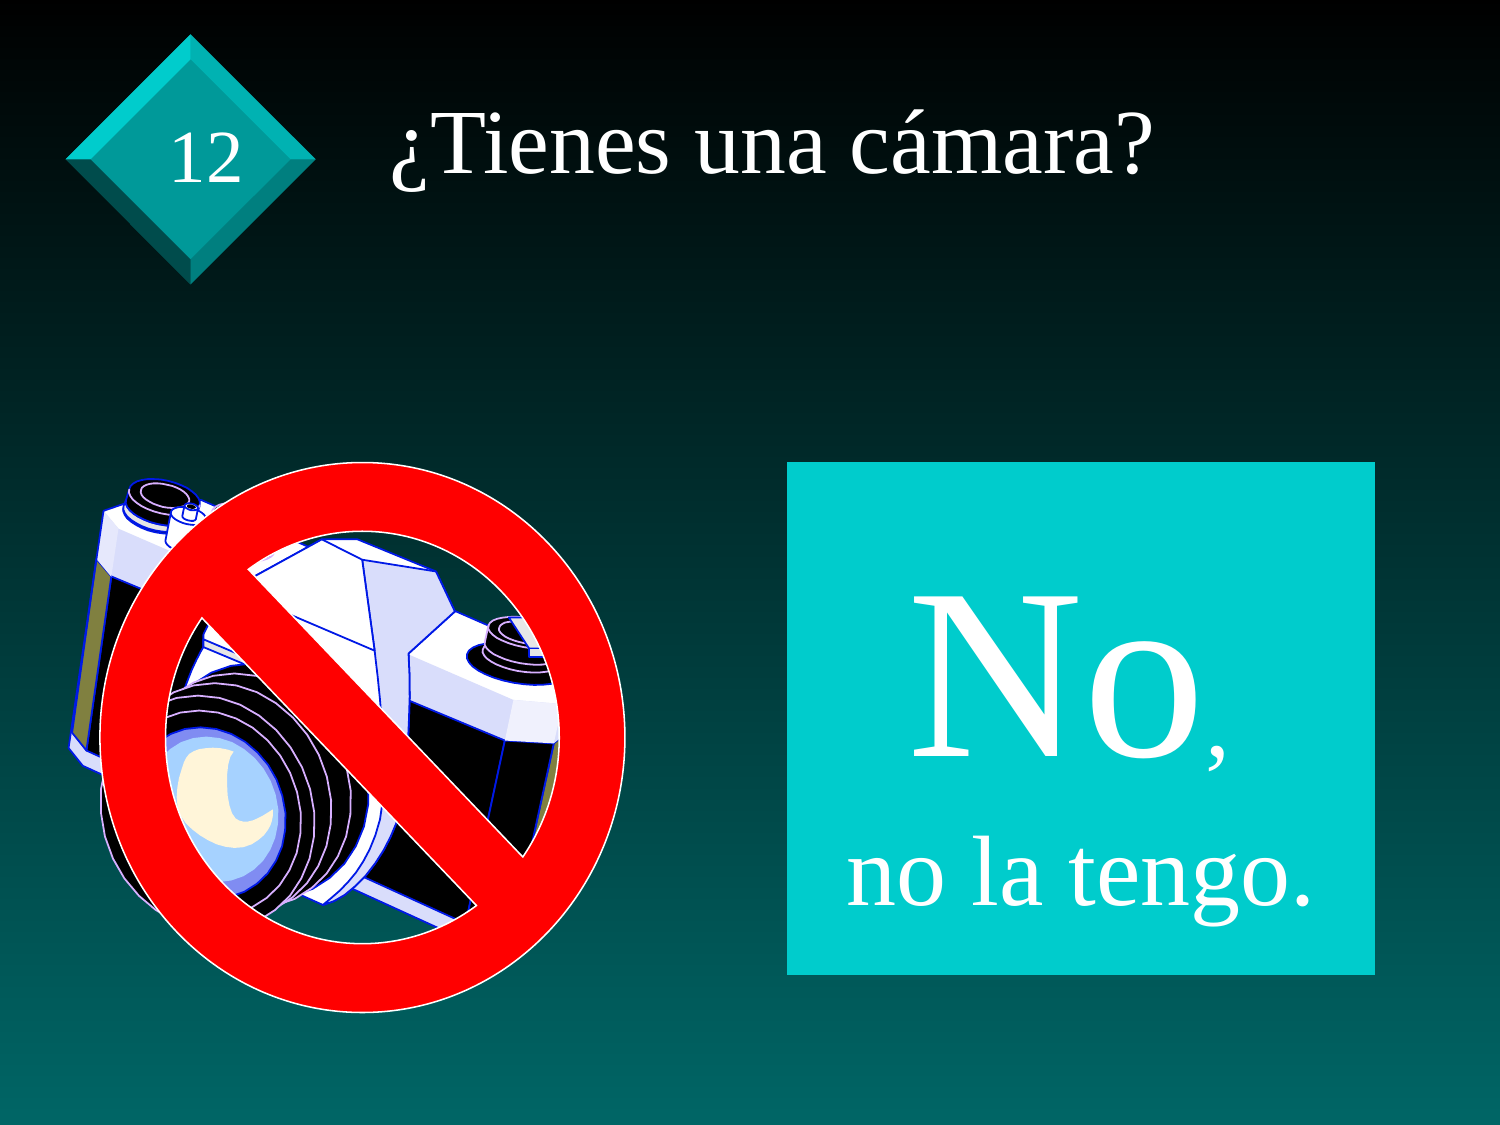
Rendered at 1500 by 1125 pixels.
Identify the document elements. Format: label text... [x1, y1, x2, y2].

text_box 12 [137, 99, 275, 205]
picture [62, 462, 605, 947]
text_box ¿Tienes una cámara? [374, 74, 1438, 200]
text_box No, no la tengo. [787, 462, 1375, 975]
text_box [201, 955, 524, 1013]
text_box [609, 642, 625, 833]
